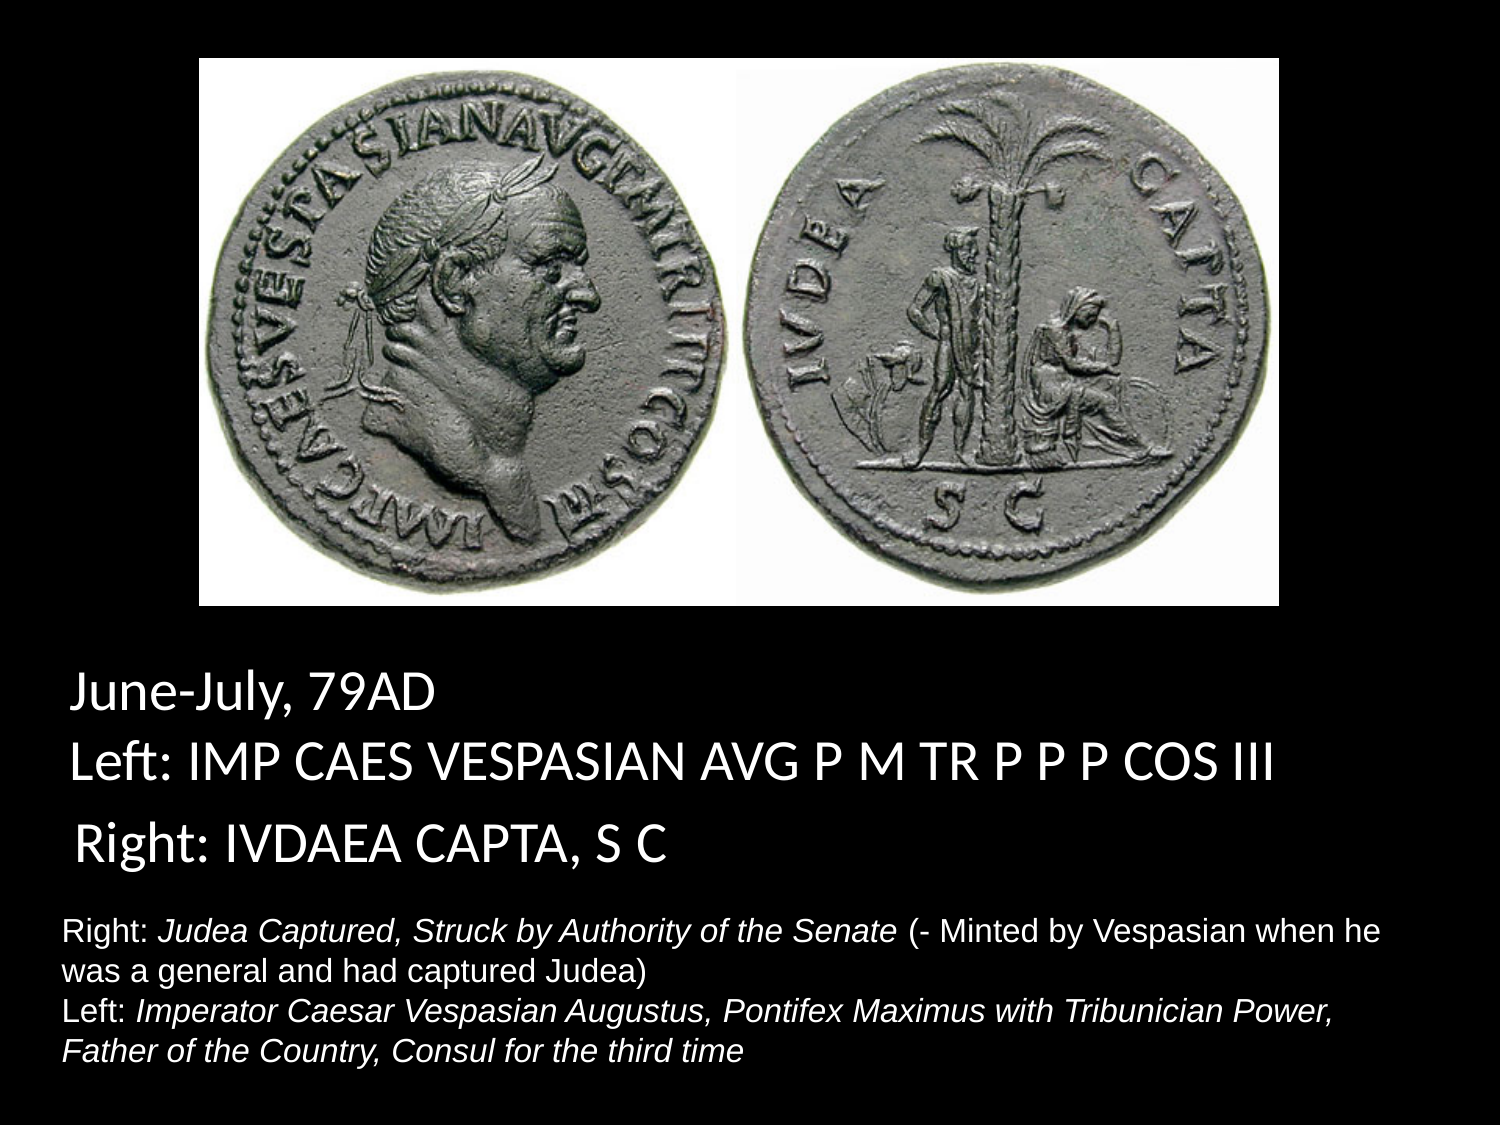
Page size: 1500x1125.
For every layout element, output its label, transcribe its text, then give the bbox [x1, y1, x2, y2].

text_box Right: Judea Captured, Struck by Authority of the Senate (- Minted by Vespasian when he was a general and had captured Judea) Left: Imperator Caesar Vespasian Augustus, Pontifex Maximus with Tribunician Power, Father of the Country, Consul for the third time [46, 902, 1454, 1077]
text_box Right: IVDAEA CAPTA, S C [59, 796, 683, 882]
text_box June-July, 79AD Left: IMP CAES VESPASIAN AVG P M TR P P P COS III [54, 644, 1292, 800]
picture [198, 58, 1280, 606]
